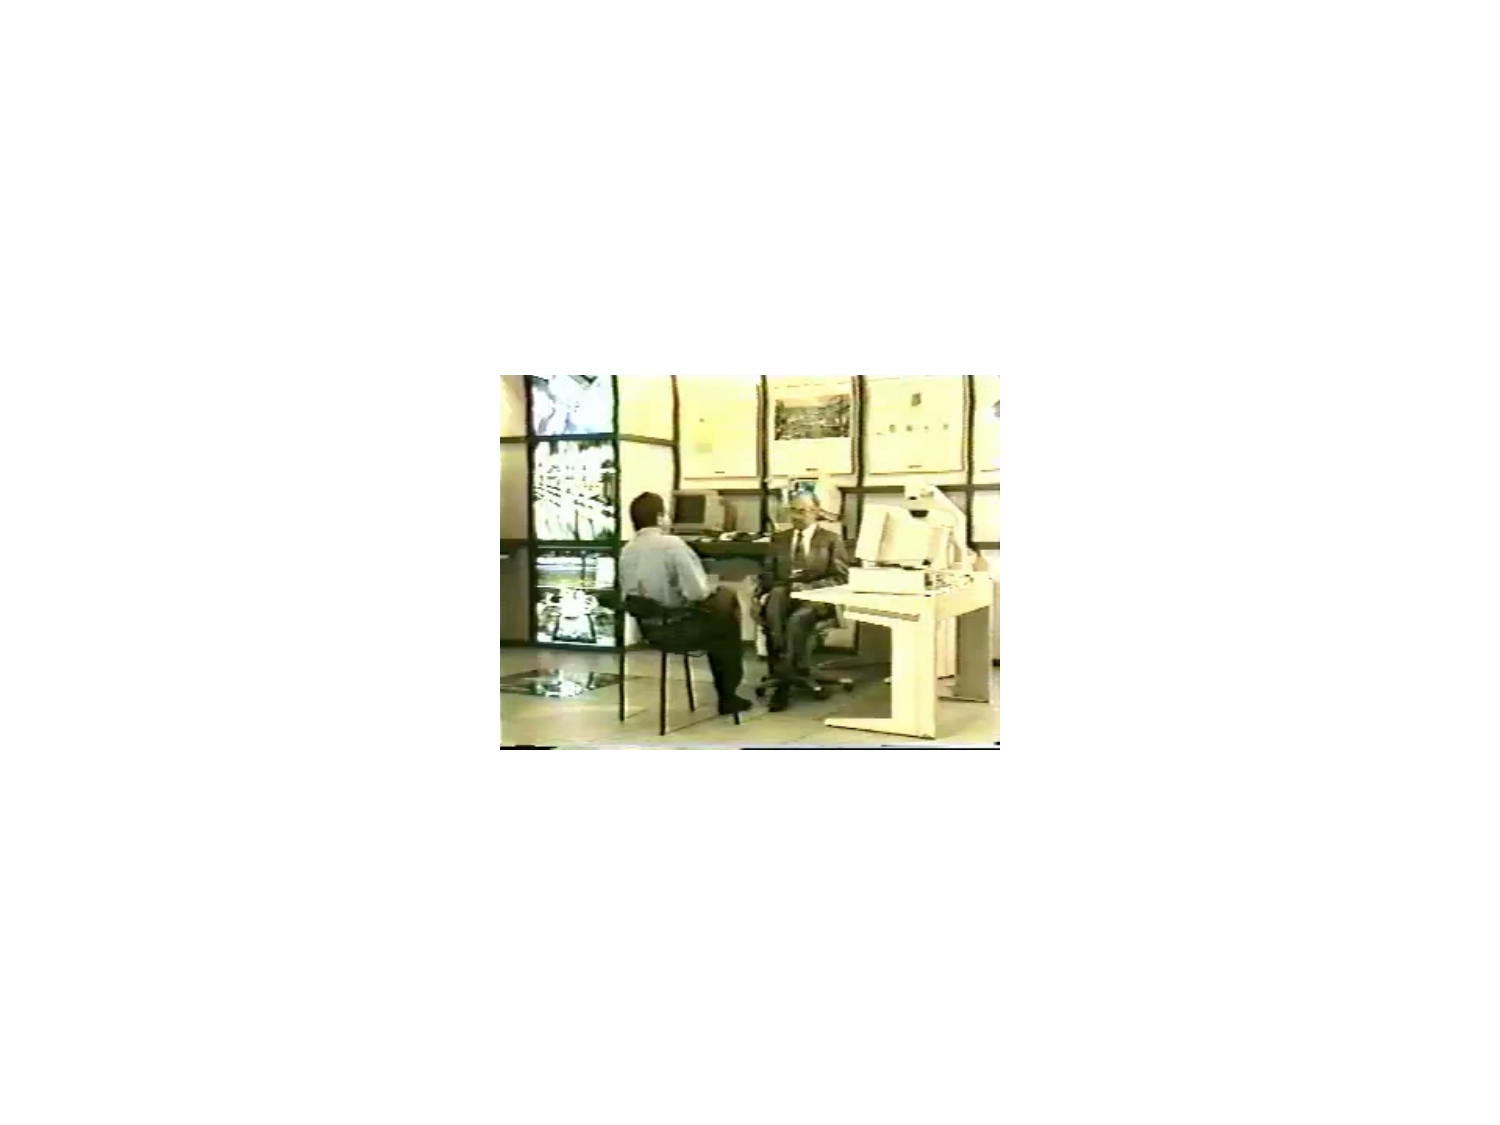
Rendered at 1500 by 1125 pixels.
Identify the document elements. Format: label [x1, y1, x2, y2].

text_box [499, 374, 1001, 751]
